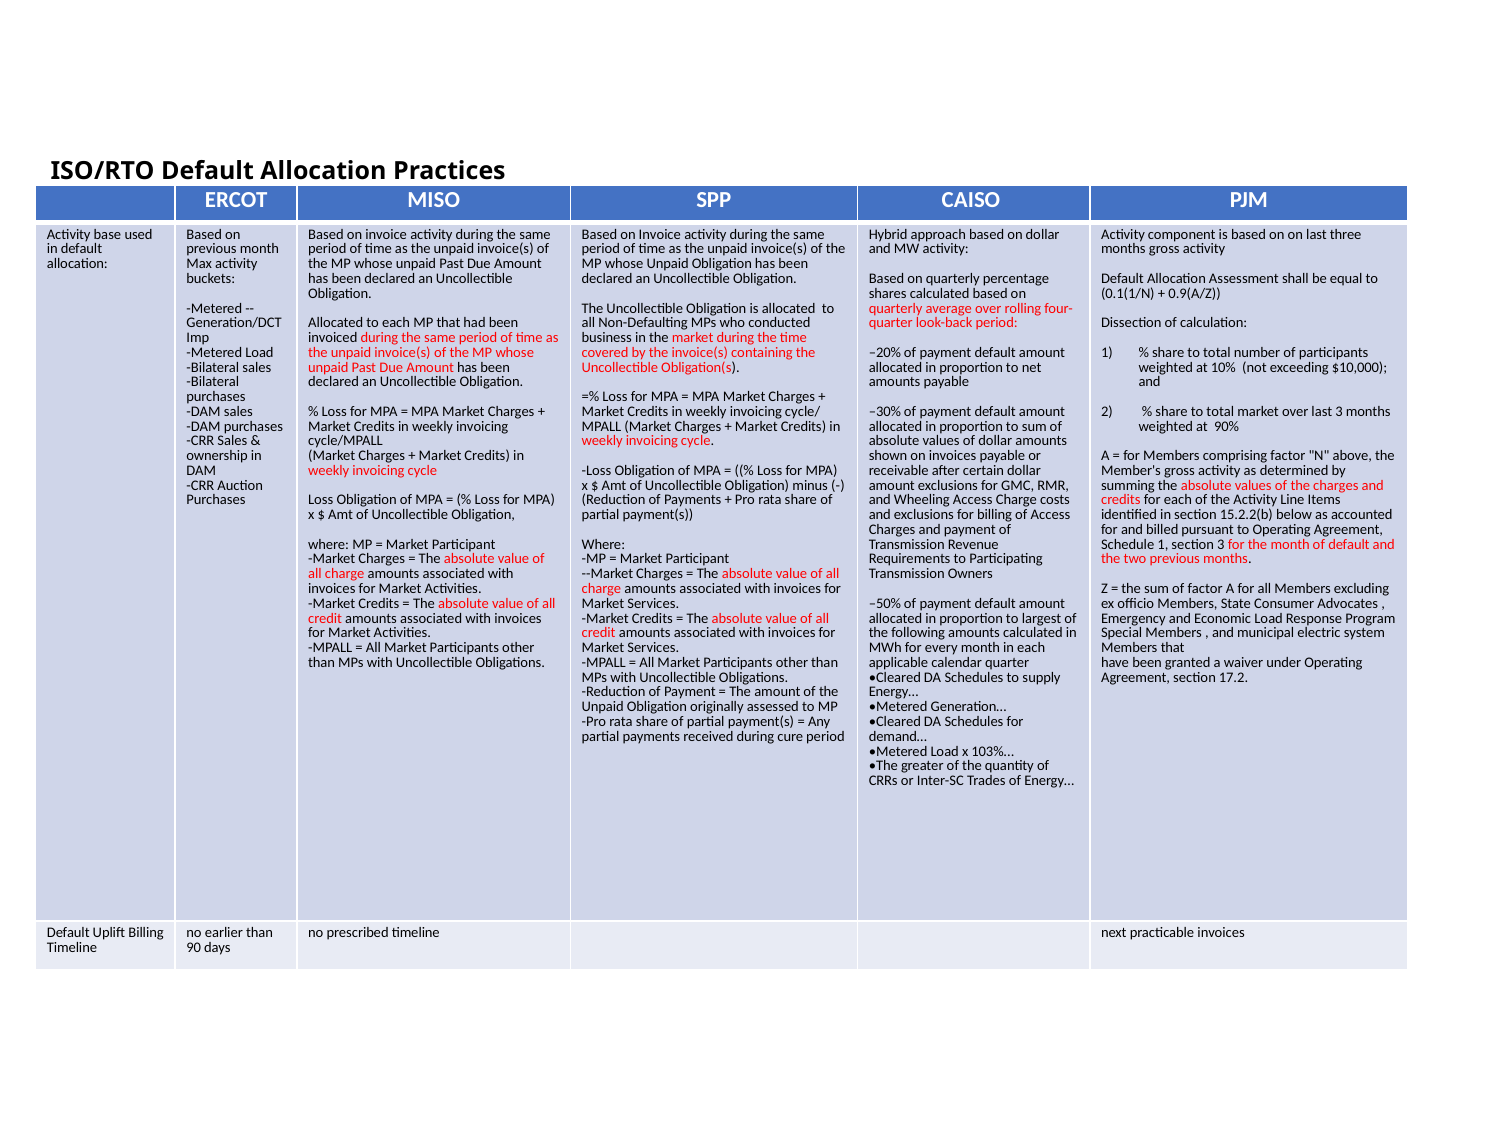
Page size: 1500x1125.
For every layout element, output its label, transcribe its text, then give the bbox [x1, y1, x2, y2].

table_cell Default Uplift Billing Timeline [36, 922, 174, 969]
table_cell Activity base used in default allocation: [36, 225, 174, 920]
table_header ERCOT [176, 186, 296, 220]
table_header PJM [1091, 186, 1407, 220]
table_cell Hybrid approach based on dollar and MW activity: Based on quarterly percentage shares calculated based on quarterly average over rolling four-quarter look-back period: –20% of payment default amount allocated in proportion to net amounts payable –30% of payment default amount allocated in proportion to sum of absolute values of dollar amounts shown on invoices payable or receivable after certain dollar amount exclusions for GMC, RMR, and Wheeling Access Charge costs and exclusions for billing of Access Charges and payment of Transmission Revenue Requirements to Participating Transmission Owners –50% of payment default amount allocated in proportion to largest of the following amounts calculated in MWh for every month in each applicable calendar quarter •Cleared DA Schedules to supply Energy… •Metered Generation… •Cleared DA Schedules for demand… •Metered Load x 103%... •The greater of the quantity of CRRs or Inter-SC Trades of Energy… [858, 225, 1089, 920]
table_header SPP [571, 186, 857, 220]
table_cell [571, 922, 857, 969]
table_cell Based on invoice activity during the same period of time as the unpaid invoice(s) of the MP whose unpaid Past Due Amount has been declared an Uncollectible Obligation. Allocated to each MP that had been invoiced during the same period of time as the unpaid invoice(s) of the MP whose unpaid Past Due Amount has been declared an Uncollectible Obligation. % Loss for MPA = MPA Market Charges + Market Credits in weekly invoicing cycle/MPALL (Market Charges + Market Credits) in weekly invoicing cycle Loss Obligation of MPA = (% Loss for MPA) x $ Amt of Uncollectible Obligation, where: MP = Market Participant -Market Charges = The absolute value of all charge amounts associated with invoices for Market Activities. -Market Credits = The absolute value of all credit amounts associated with invoices for Market Activities. -MPALL = All Market Participants other than MPs with Uncollectible Obligations. [298, 225, 570, 920]
table_cell [858, 922, 1089, 969]
table_header [36, 186, 174, 220]
table_cell no earlier than 90 days [176, 922, 296, 969]
table_header MISO [298, 186, 570, 220]
table_cell next practicable invoices [1091, 922, 1407, 969]
table_cell Activity component is based on on last three months gross activity Default Allocation Assessment shall be equal to (0.1(1/N) + 0.9(A/Z)) Dissection of calculation: % share to total number of participants weighted at 10% (not exceeding $10,000); and % share to total market over last 3 months weighted at 90% A = for Members comprising factor "N" above, the Member's gross activity as determined by summing the absolute values of the charges and credits for each of the Activity Line Items identified in section 15.2.2(b) below as accounted for and billed pursuant to Operating Agreement, Schedule 1, section 3 for the month of default and the two previous months. Z = the sum of factor A for all Members excluding ex officio Members, State Consumer Advocates , Emergency and Economic Load Response Program Special Members , and municipal electric system Members that have been granted a waiver under Operating Agreement, section 17.2. [1091, 225, 1407, 920]
table_cell no prescribed timeline [298, 922, 570, 969]
table_header CAISO [858, 186, 1089, 220]
table_cell Based on previous month Max activity buckets: -Metered --Generation/DCT Imp -Metered Load -Bilateral sales -Bilateral purchases -DAM sales -DAM purchases -CRR Sales & ownership in DAM -CRR Auction Purchases [176, 225, 296, 920]
table_cell Based on Invoice activity during the same period of time as the unpaid invoice(s) of the MP whose Unpaid Obligation has been declared an Uncollectible Obligation. The Uncollectible Obligation is allocated to all Non-Defaulting MPs who conducted business in the market during the time covered by the invoice(s) containing the Uncollectible Obligation(s). =% Loss for MPA = MPA Market Charges + Market Credits in weekly invoicing cycle/ MPALL (Market Charges + Market Credits) in weekly invoicing cycle. -Loss Obligation of MPA = ((% Loss for MPA) x $ Amt of Uncollectible Obligation) minus (-) (Reduction of Payments + Pro rata share of partial payment(s)) Where: -MP = Market Participant --Market Charges = The absolute value of all charge amounts associated with invoices for Market Services. -Market Credits = The absolute value of all credit amounts associated with invoices for Market Services. -MPALL = All Market Participants other than MPs with Uncollectible Obligations. -Reduction of Payment = The amount of the Unpaid Obligation originally assessed to MP -Pro rata share of partial payment(s) = Any partial payments received during cure period [571, 225, 857, 920]
title ISO/RTO Default Allocation Practices [35, 117, 1330, 184]
